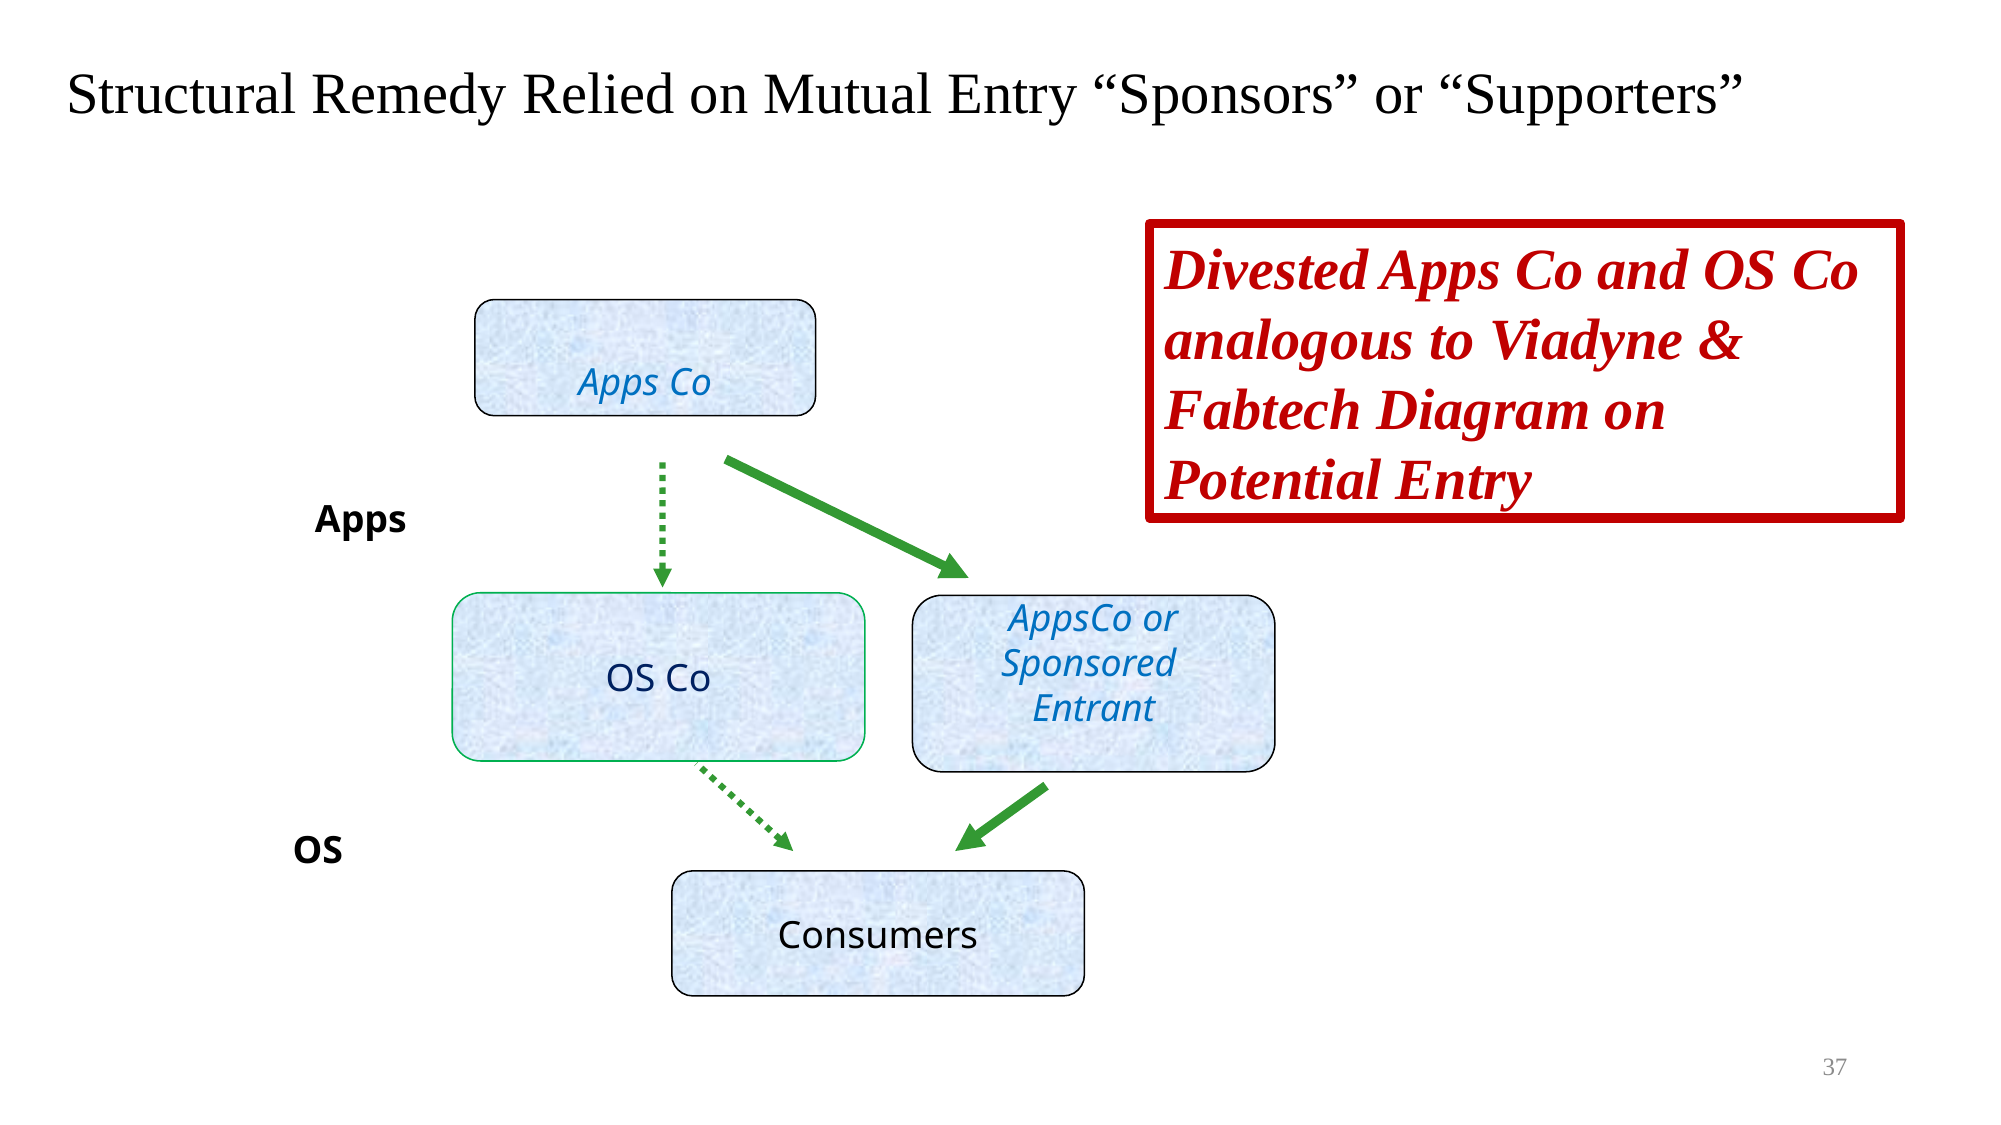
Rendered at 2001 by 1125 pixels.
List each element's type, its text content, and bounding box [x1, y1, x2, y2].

text_box Apps [299, 487, 499, 548]
text_box Consumers [671, 870, 1085, 996]
text_box [755, 816, 794, 852]
text_box OS [277, 818, 359, 879]
text_box Divested Apps Co and OS Co analogous to Viadyne & Fabtech Diagram on Potential Entry [1149, 223, 1901, 519]
text_box [725, 459, 969, 579]
slide_number 37 [1412, 1035, 1863, 1096]
text_box Apps Co [474, 299, 816, 416]
text_box [955, 785, 1047, 852]
title Structural Remedy Relied on Mutual Entry “Sponsors” or “Supporters” [50, 30, 1915, 219]
text_box [656, 573, 669, 588]
text_box AppsCo or Sponsored Entrant [912, 595, 1275, 772]
text_box OS Co [452, 592, 865, 761]
